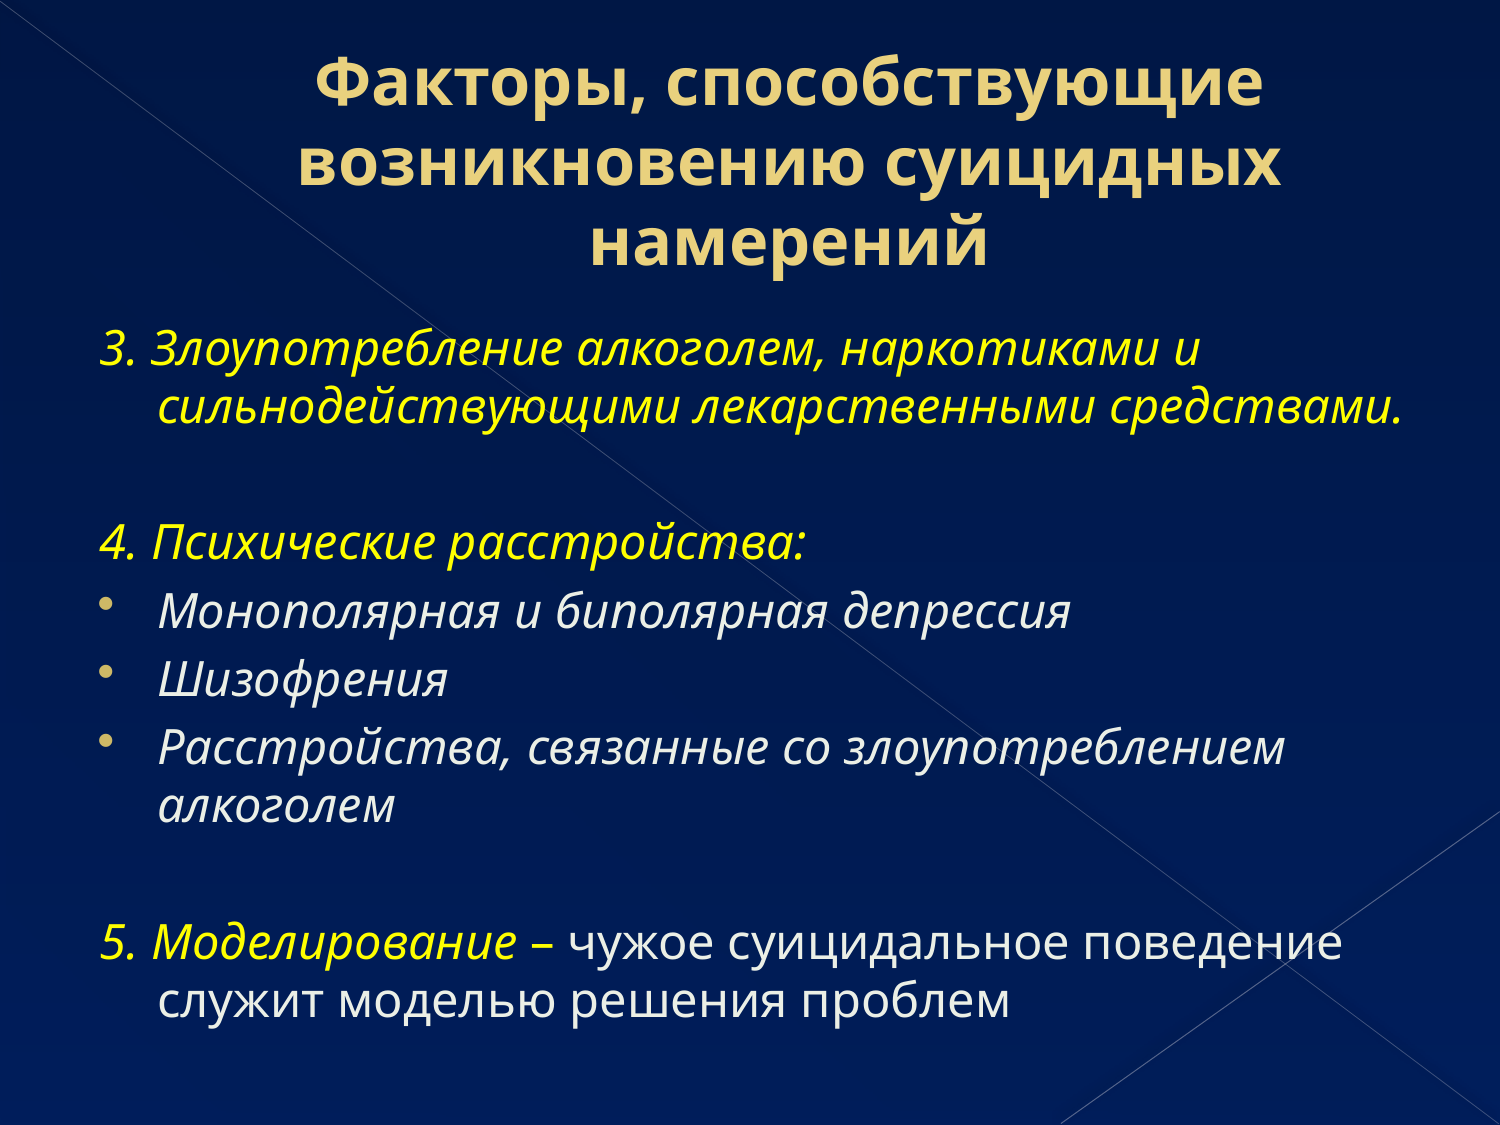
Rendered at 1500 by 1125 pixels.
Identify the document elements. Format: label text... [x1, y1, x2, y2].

list 3. Злоупотребление алкоголем, наркотиками и сильнодействующими лекарственными средствами. 4. Психические расстройства: Монополярная и биполярная депрессия Шизофрения Расстройства, связанные со злоупотреблением алкоголем 5. Моделирование – чужое суицидальное поведение служит моделью решения проблем [75, 308, 1425, 1059]
title Факторы, способствующие возникновению суицидных намерений [75, 43, 1425, 274]
